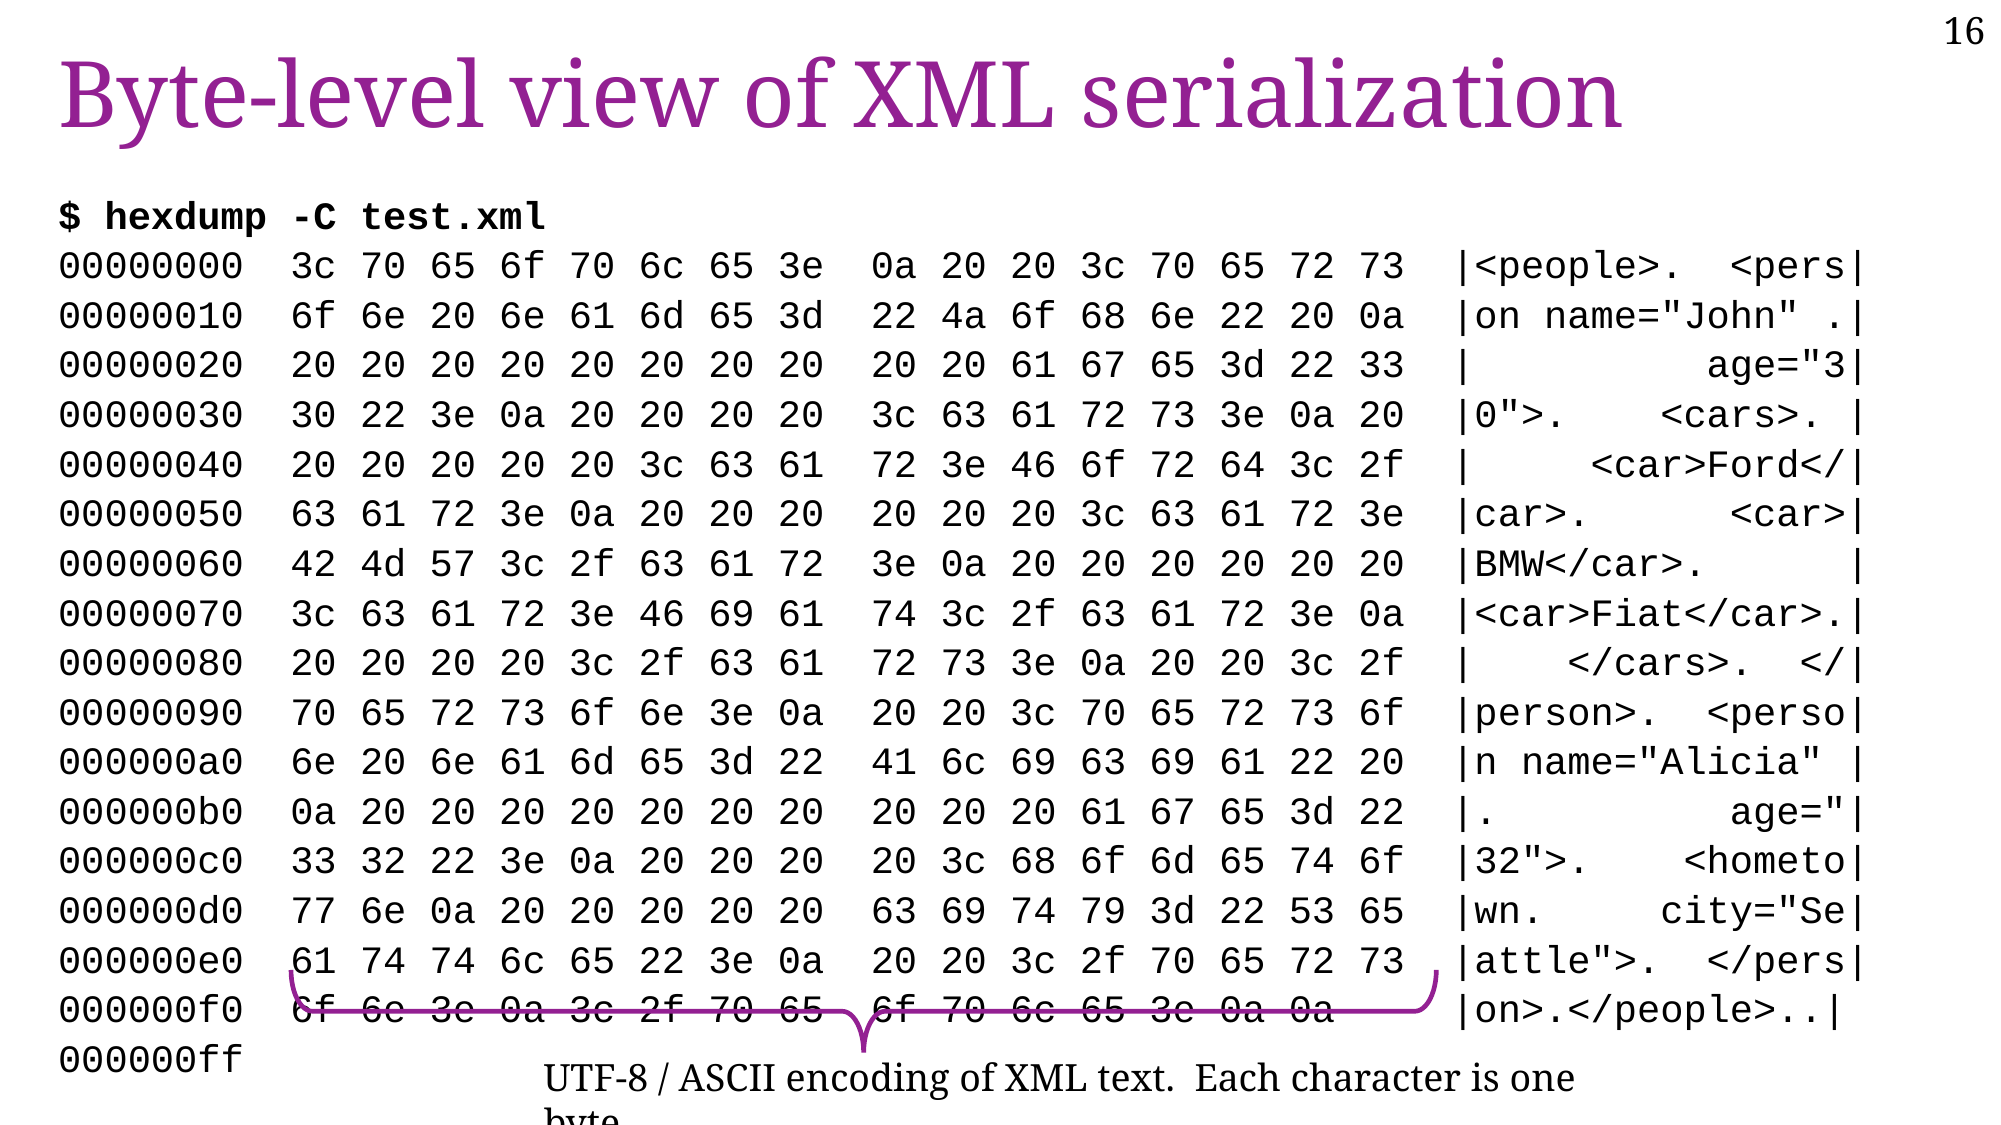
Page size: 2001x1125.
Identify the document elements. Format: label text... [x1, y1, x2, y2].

title Byte-level view of XML serialization [43, 25, 1953, 171]
text_box UTF-8 / ASCII encoding of XML text. Each character is one byte. [528, 1046, 1650, 1125]
list $ hexdump -C test.xml 00000000 3c 70 65 6f 70 6c 65 3e 0a 20 20 3c 70 65 72 73 |<people>. <pers| 00000010 6f 6e 20 6e 61 6d 65 3d 22 4a 6f 68 6e 22 20 0a |on name="John" .| 00000020 20 20 20 20 20 20 20 20 20 20 61 67 65 3d 22 33 | age="3| 00000030 30 22 3e 0a 20 20 20 20 3c 63 61 72 73 3e 0a 20 |0">. <cars>. | 00000040 20 20 20 20 20 3c 63 61 72 3e 46 6f 72 64 3c 2f | <car>Ford</| 00000050 63 61 72 3e 0a 20 20 20 20 20 20 3c 63 61 72 3e |car>. <car>| 00000060 42 4d 57 3c 2f 63 61 72 3e 0a 20 20 20 20 20 20 |BMW</car>. | 00000070 3c 63 61 72 3e 46 69 61 74 3c 2f 63 61 72 3e 0a |<car>Fiat</car>.| 00000080 20 20 20 20 3c 2f 63 61 72 73 3e 0a 20 20 3c 2f | </cars>. </| 00000090 70 65 72 73 6f 6e 3e 0a 20 20 3c 70 65 72 73 6f |person>. <perso| 000000a0 6e 20 6e 61 6d 65 3d 22 41 6c 69 63 69 61 22 20 |n name="Alicia" | 000000b0 0a 20 20 20 20 20 20 20 20 20 20 61 67 65 3d 22 |. age="| 000000c0 33 32 22 3e 0a 20 20 20 20 3c 68 6f 6d 65 74 6f |32">. <hometo| 000000d0 77 6e 0a 20 20 20 20 20 63 69 74 79 3d 22 53 65 |wn. city="Se| 000000e0 61 74 74 6c 65 22 3e 0a 20 20 3c 2f 70 65 72 73 |attle">. </pers| 000000f0 6f 6e 3e 0a 3c 2f 70 65 6f 70 6c 65 3e 0a 0a |on>.</people>..| 000000ff [43, 188, 1953, 1106]
text_box [290, 969, 1437, 1046]
text_box 16 [1901, 0, 2000, 60]
